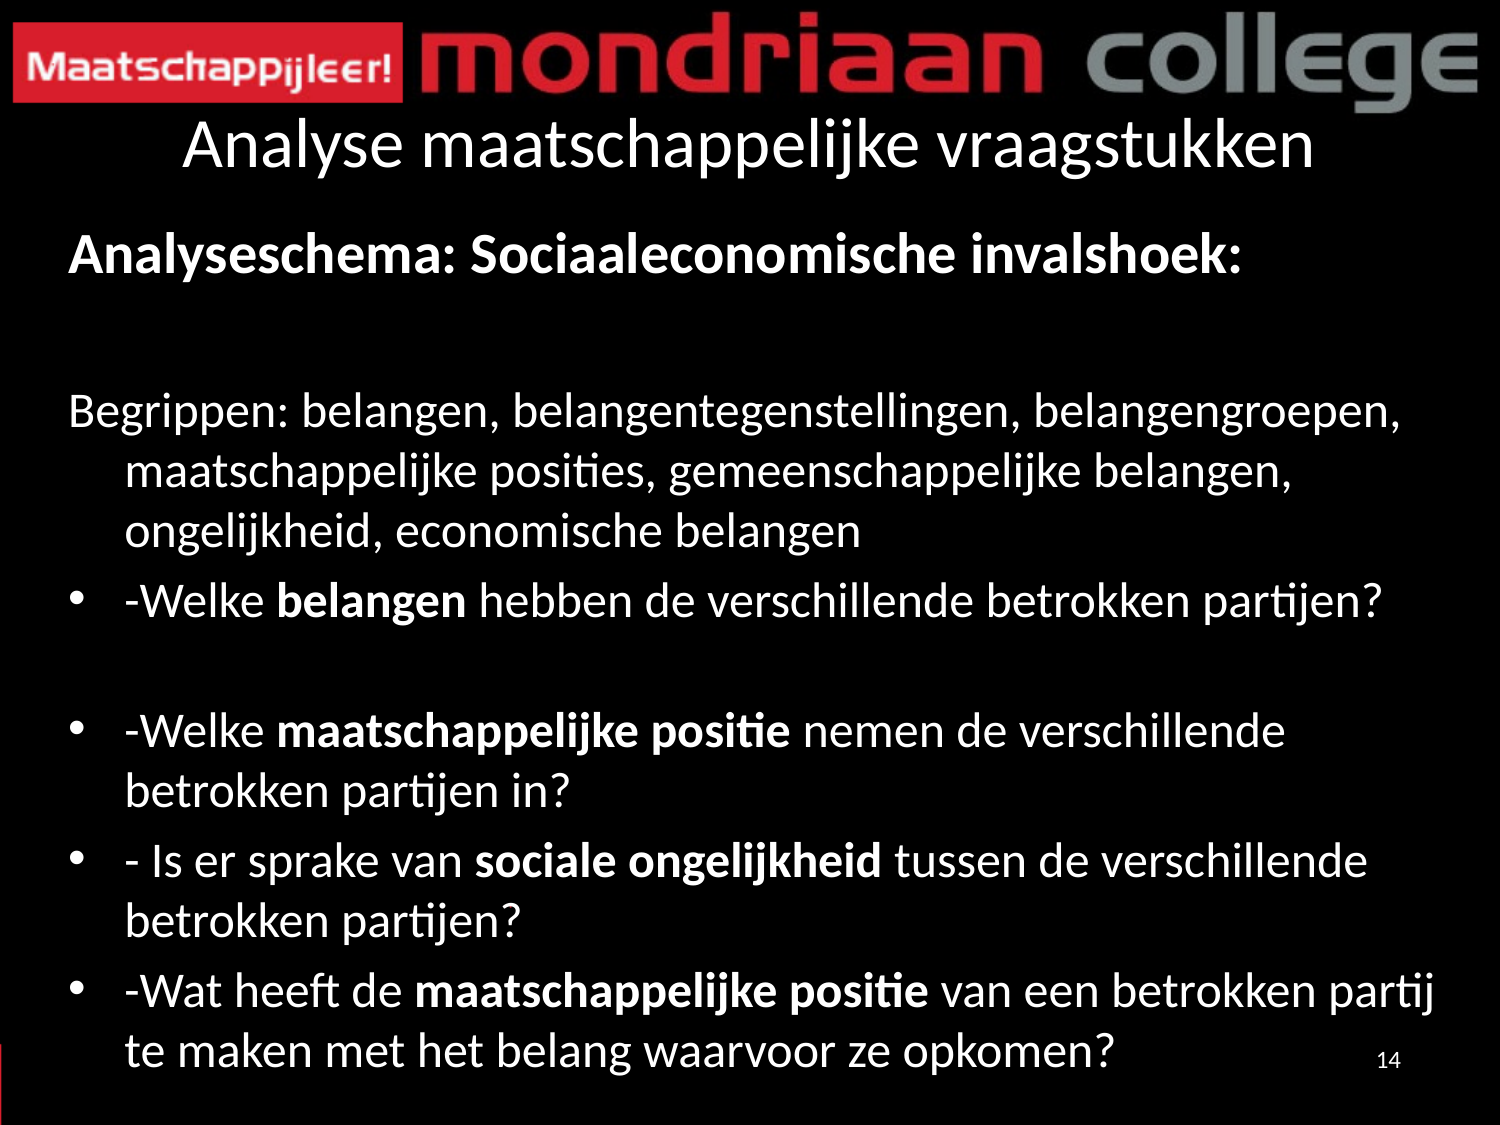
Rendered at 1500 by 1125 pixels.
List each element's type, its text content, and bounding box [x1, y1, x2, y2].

slide_number 14 [1066, 1019, 1417, 1098]
list Analyseschema: Sociaaleconomische invalshoek: Begrippen: belangen, belangentegenstellingen, belangengroepen, maatschappelijke posities, gemeenschappelijke belangen, ongelijkheid, economische belangen -Welke belangen hebben de verschillende betrokken partijen? -Welke maatschappelijke positie nemen de verschillende betrokken partijen in? - Is er sprake van sociale ongelijkheid tussen de verschillende betrokken partijen? -Wat heeft de maatschappelijke positie van een betrokken partij te maken met het belang waarvoor ze opkomen? [53, 208, 1459, 951]
picture [0, 0, 1500, 1125]
title Analyse maatschappelijke vraagstukken [75, 45, 1425, 208]
